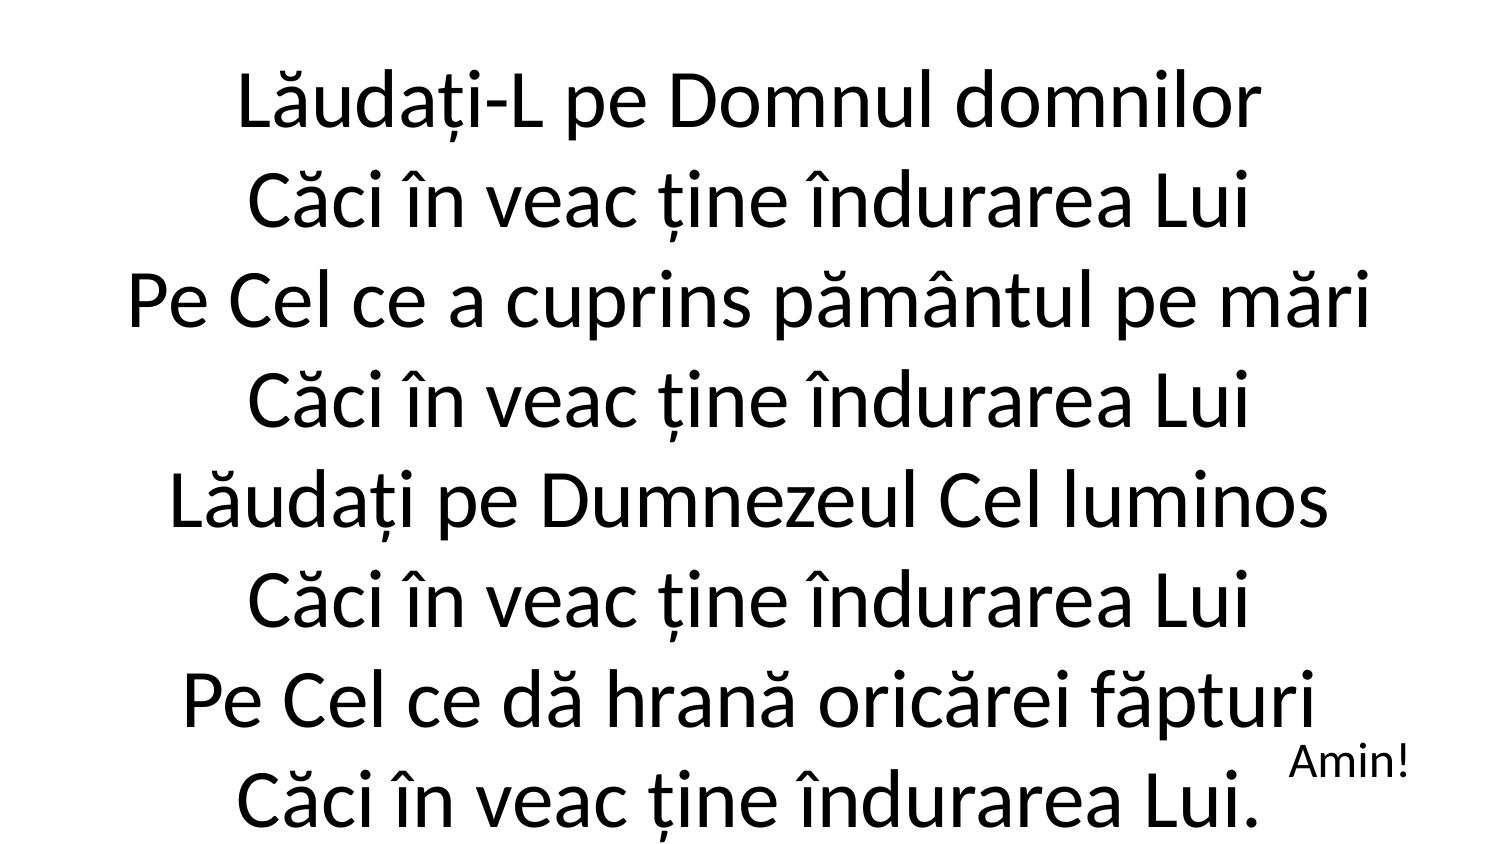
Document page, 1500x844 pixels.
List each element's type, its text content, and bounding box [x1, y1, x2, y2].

text_box Amin! [1273, 674, 1427, 795]
text_box Lăudați-L pe Domnul domnilor Căci în veac ține îndurarea Lui Pe Cel ce a cuprins pământul pe mări Căci în veac ține îndurarea Lui Lăudați pe Dumnezeul Cel luminos Căci în veac ține îndurarea Lui Pe Cel ce dă hrană oricărei făpturi Căci în veac ține îndurarea Lui. [112, 0, 1388, 844]
